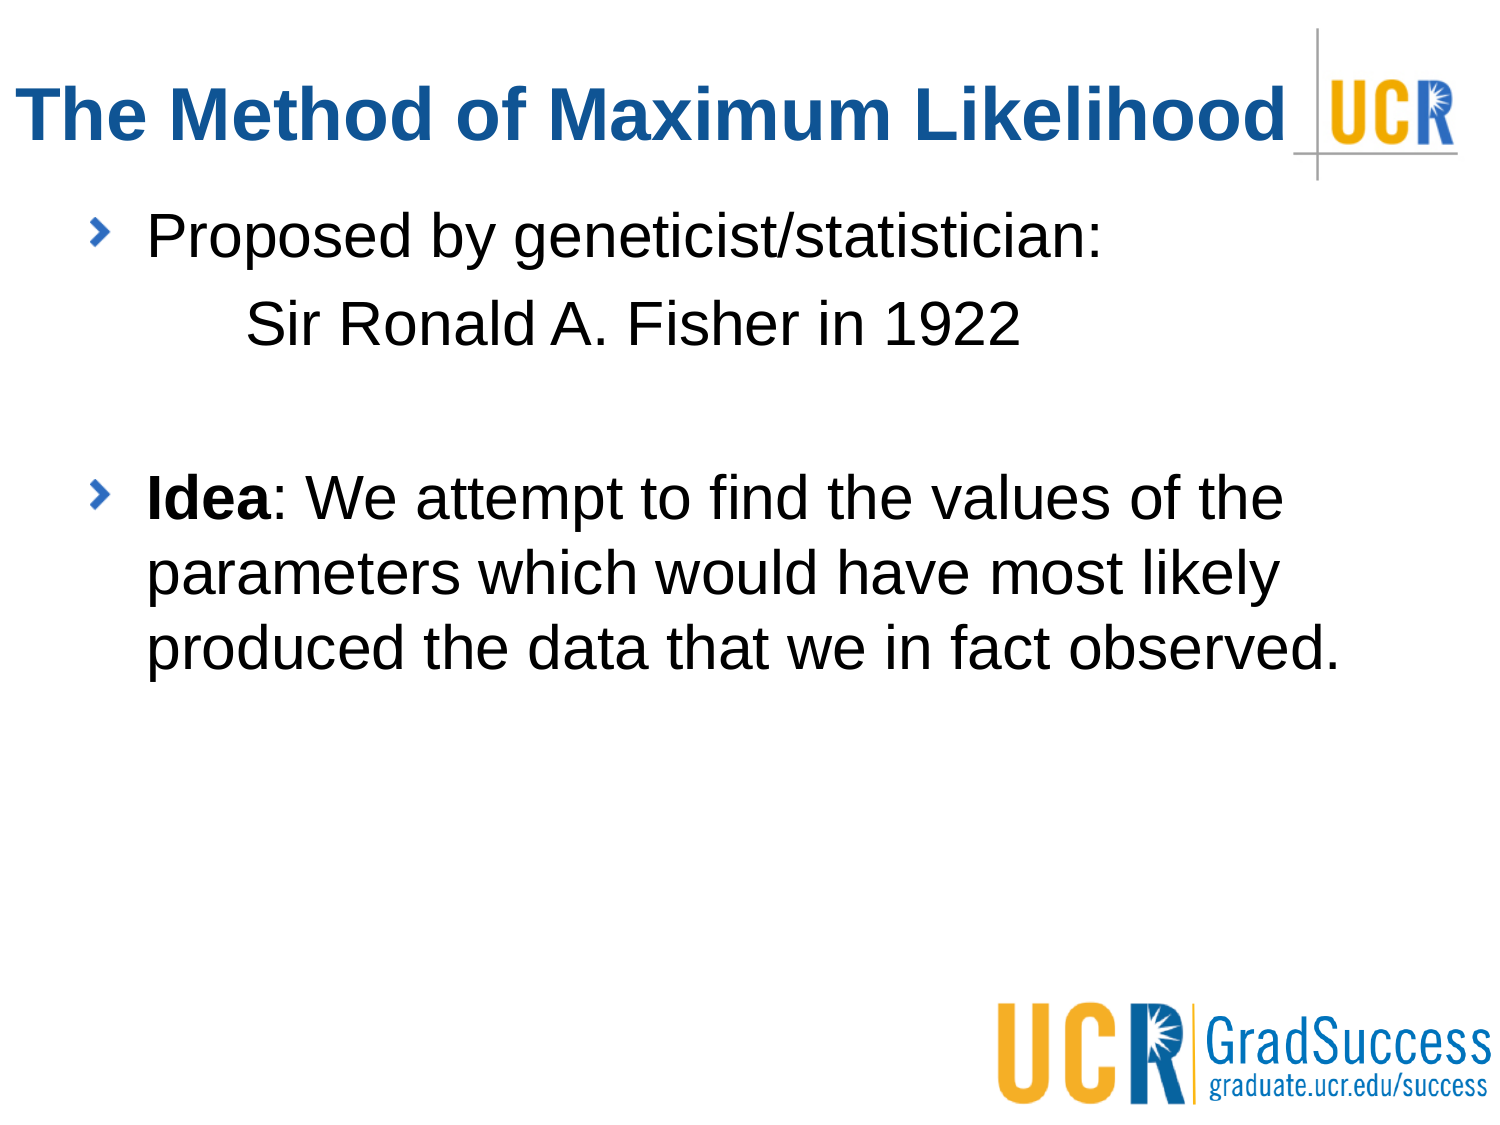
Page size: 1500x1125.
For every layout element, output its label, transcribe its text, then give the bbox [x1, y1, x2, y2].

list Proposed by geneticist/statistician: Sir Ronald A. Fisher in 1922 Idea: We attempt to find the values of the parameters which would have most likely produced the data that we in fact observed. [75, 187, 1425, 1025]
picture [90, 217, 114, 248]
picture [90, 479, 114, 511]
title The Method of Maximum Likelihood [0, 37, 1363, 163]
picture [1282, 0, 1500, 196]
